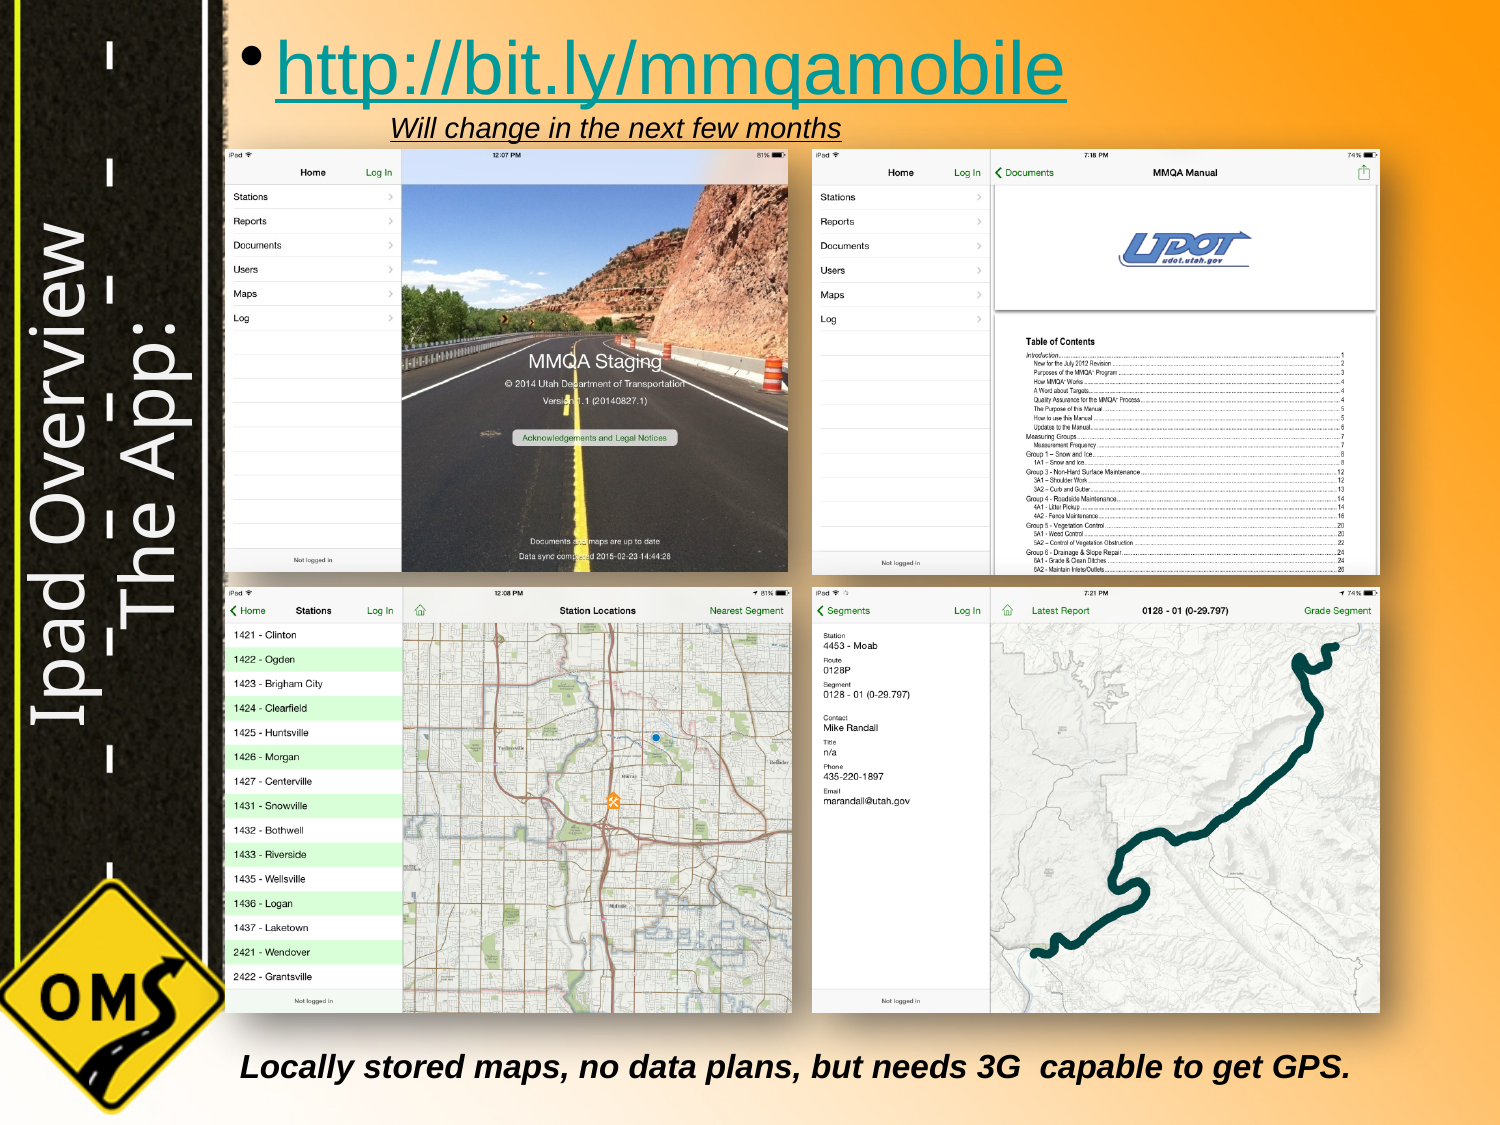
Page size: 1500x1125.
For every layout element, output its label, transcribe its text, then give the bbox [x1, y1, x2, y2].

text_box Locally stored maps, no data plans, but needs 3G capable to get GPS. [225, 1037, 1400, 1093]
picture [0, 0, 1500, 1125]
title Ipad Overview The App: [50, 137, 150, 813]
text_box http://bit.ly/mmqamobile Will change in the next few months [224, 12, 1500, 153]
